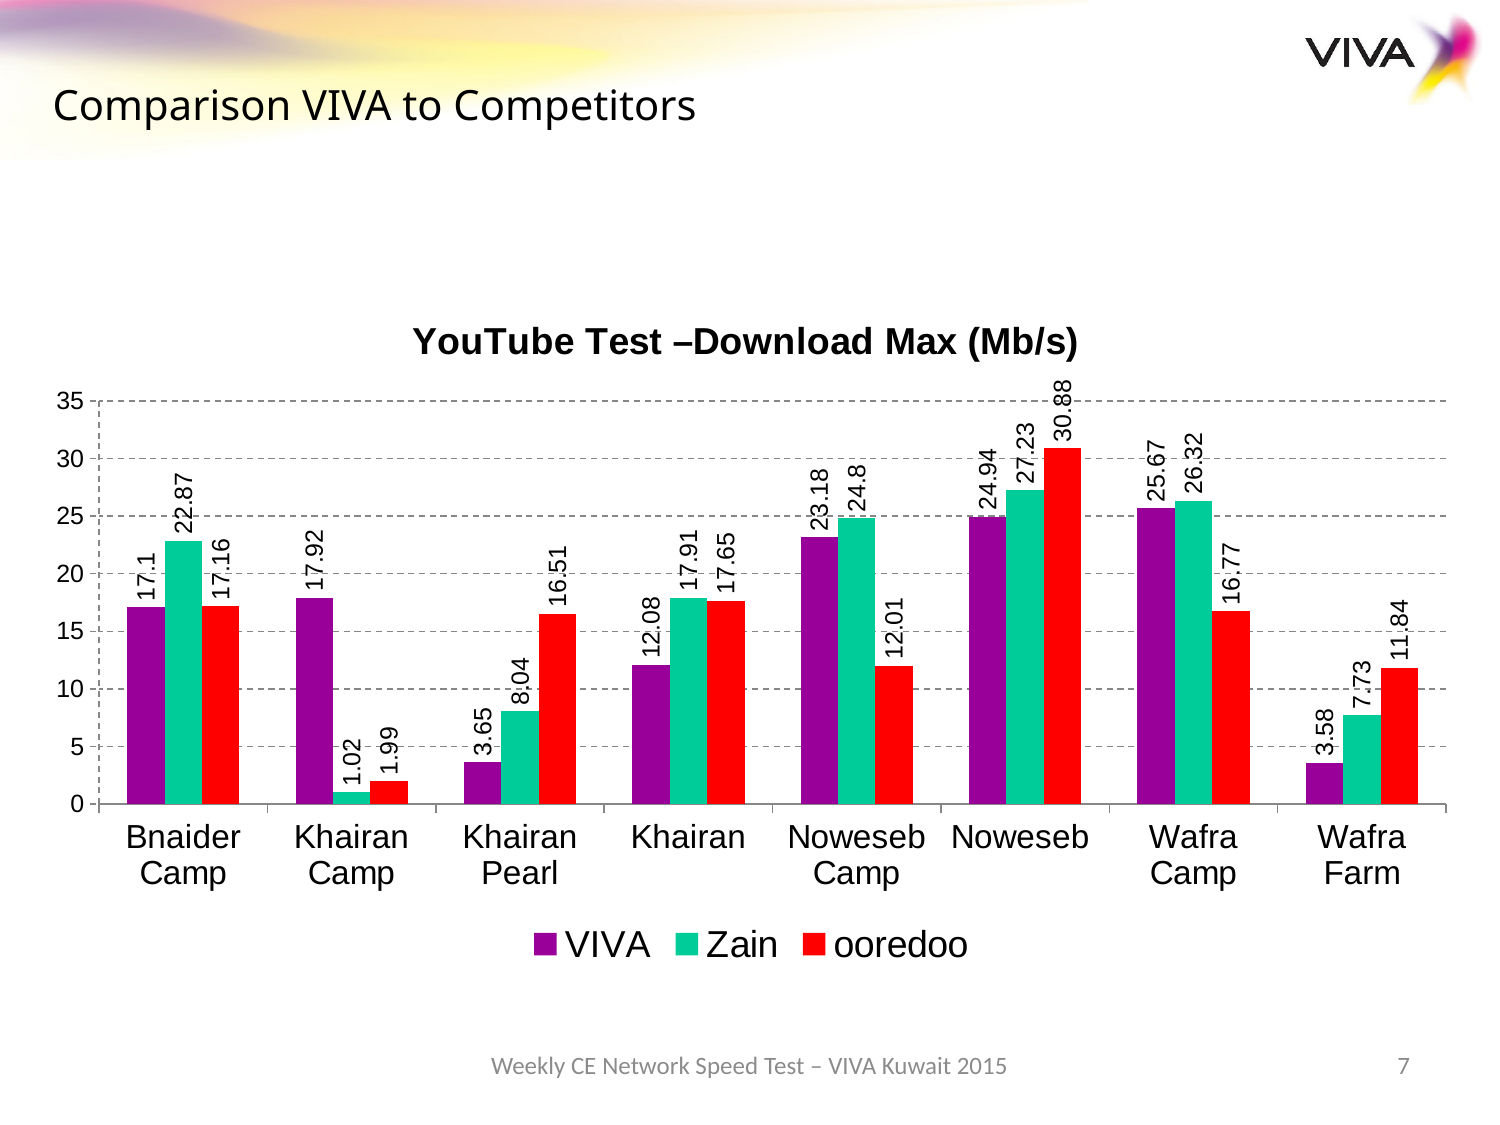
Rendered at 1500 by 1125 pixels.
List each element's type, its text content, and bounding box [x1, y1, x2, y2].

chart [27, 287, 1476, 974]
picture [1300, 12, 1485, 105]
text_box 7 [1074, 1042, 1425, 1103]
text_box Comparison VIVA to Competitors [37, 24, 1278, 184]
text_box Weekly CE Network Speed Test – VIVA Kuwait 2015 [205, 1042, 1074, 1103]
picture [0, 0, 1089, 160]
